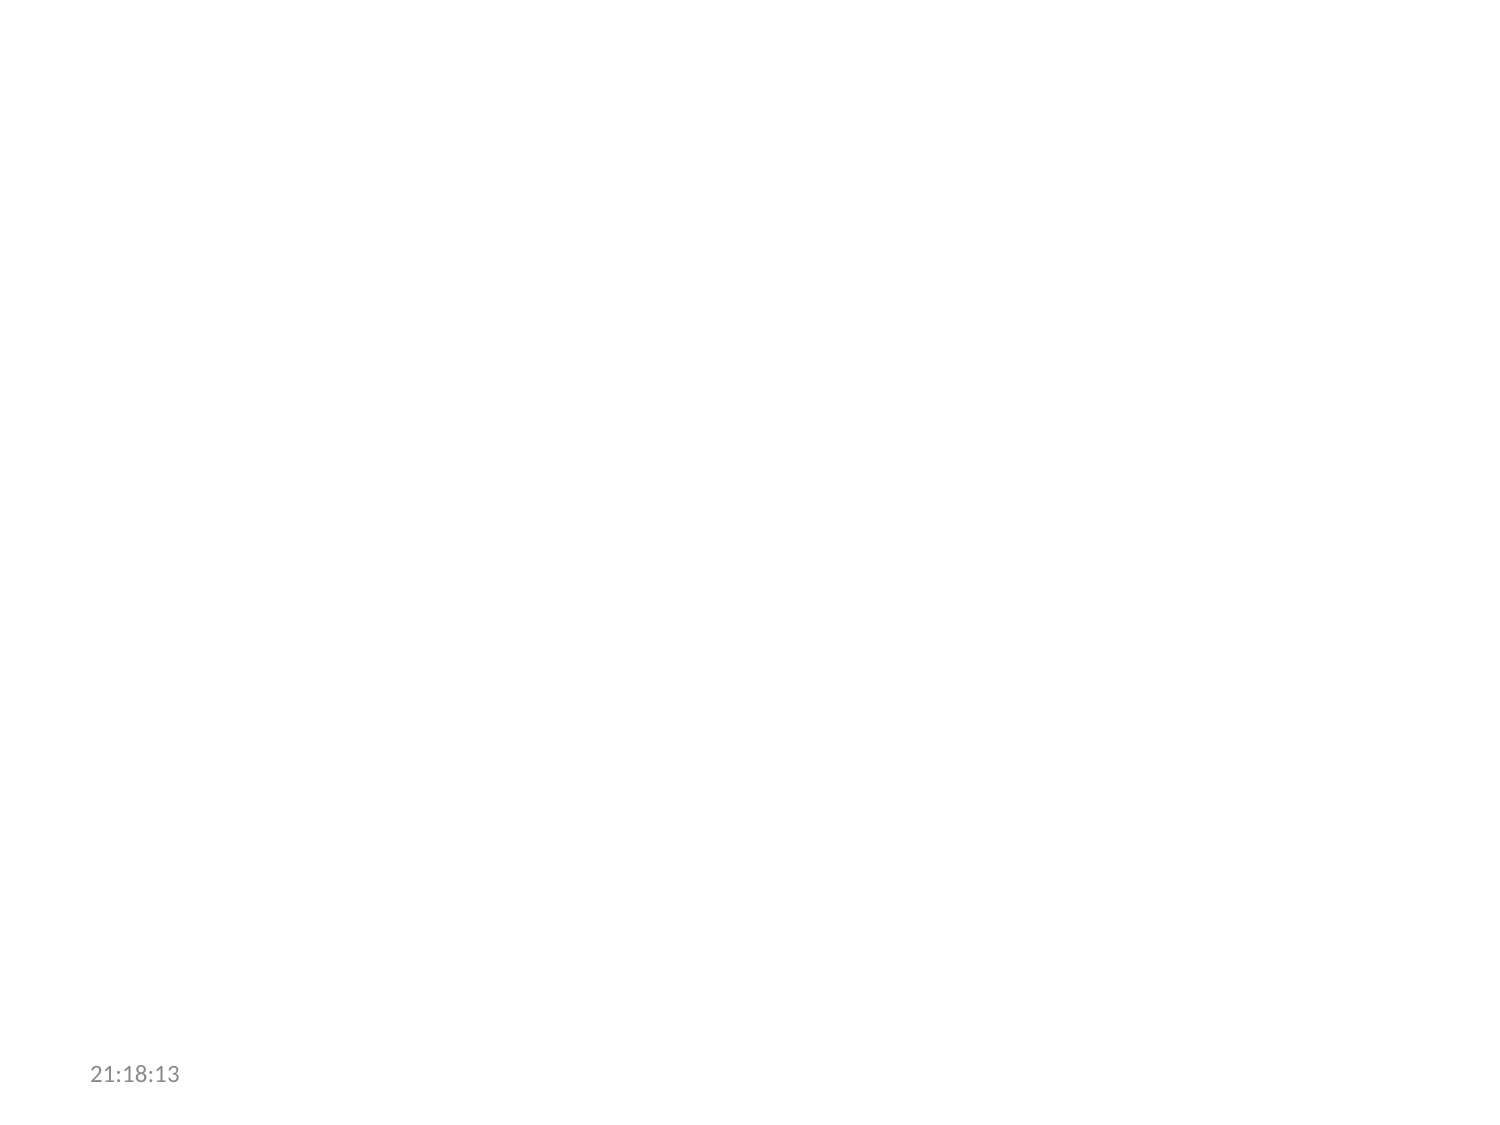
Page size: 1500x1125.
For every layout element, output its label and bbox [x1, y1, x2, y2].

slide_number [75, 1042, 425, 1103]
